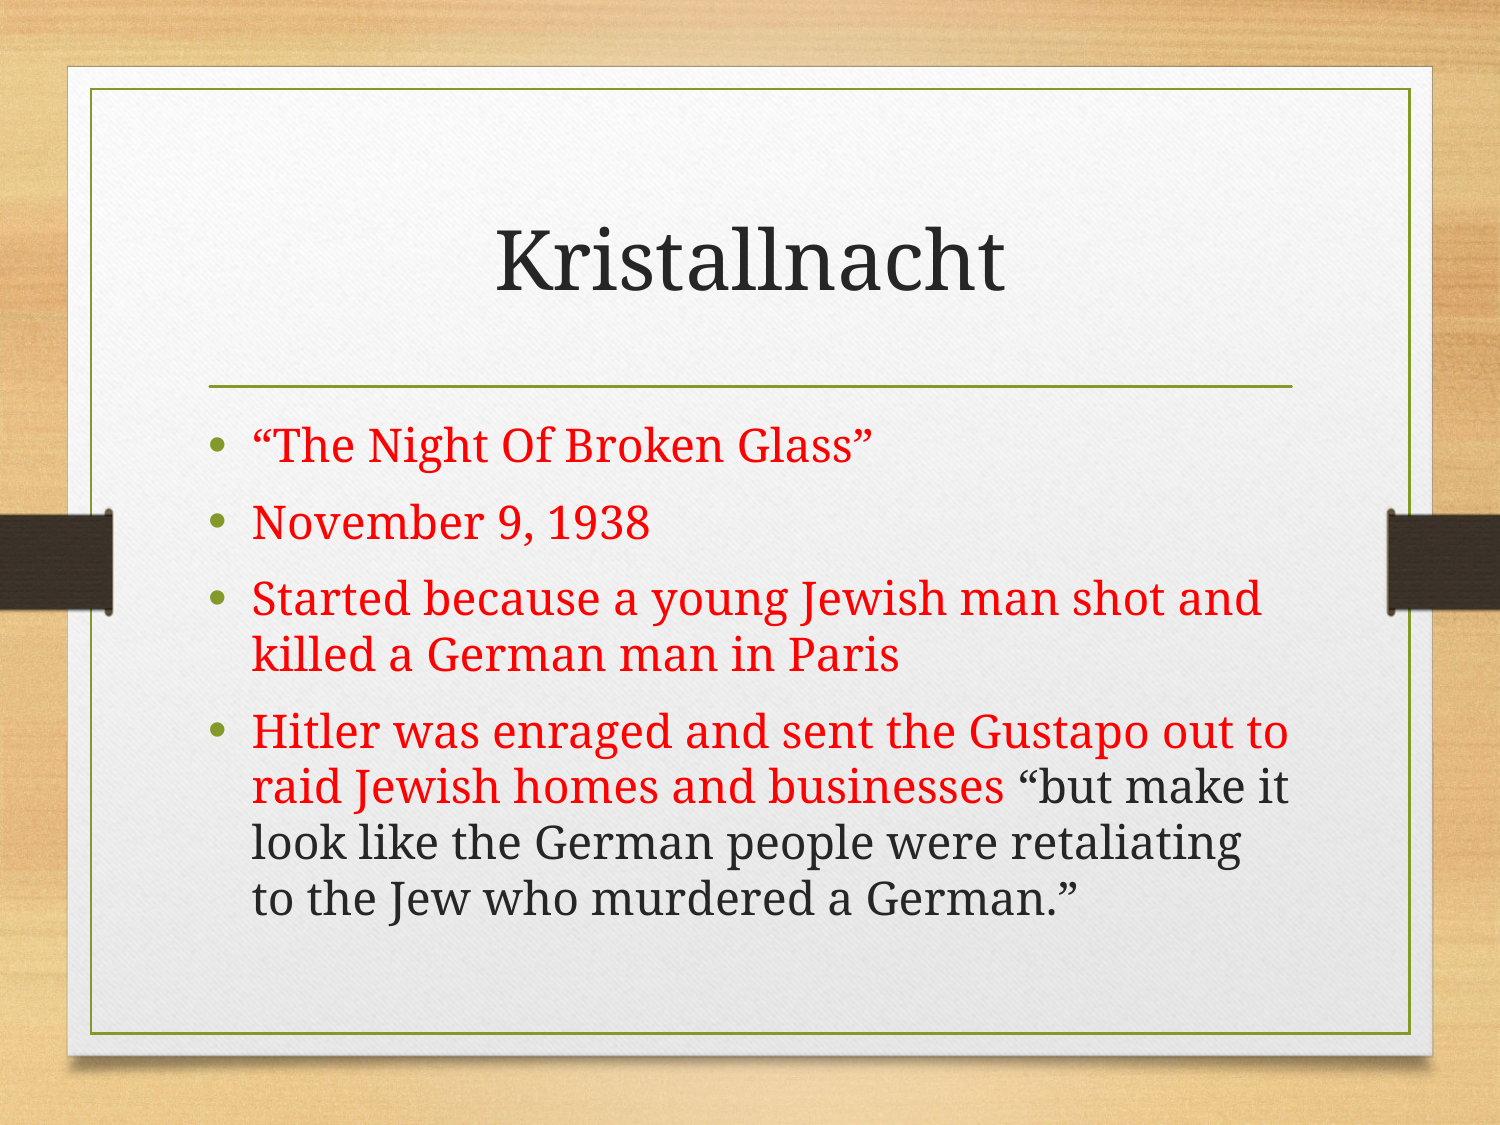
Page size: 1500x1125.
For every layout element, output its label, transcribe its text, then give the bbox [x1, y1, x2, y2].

list “The Night Of Broken Glass” November 9, 1938 Started because a young Jewish man shot and killed a German man in Paris Hitler was enraged and sent the Gustapo out to raid Jewish homes and businesses “but make it look like the German people were retaliating to the Jew who murdered a German.” [193, 408, 1309, 974]
title Kristallnacht [193, 150, 1309, 365]
picture [0, 0, 1500, 1125]
